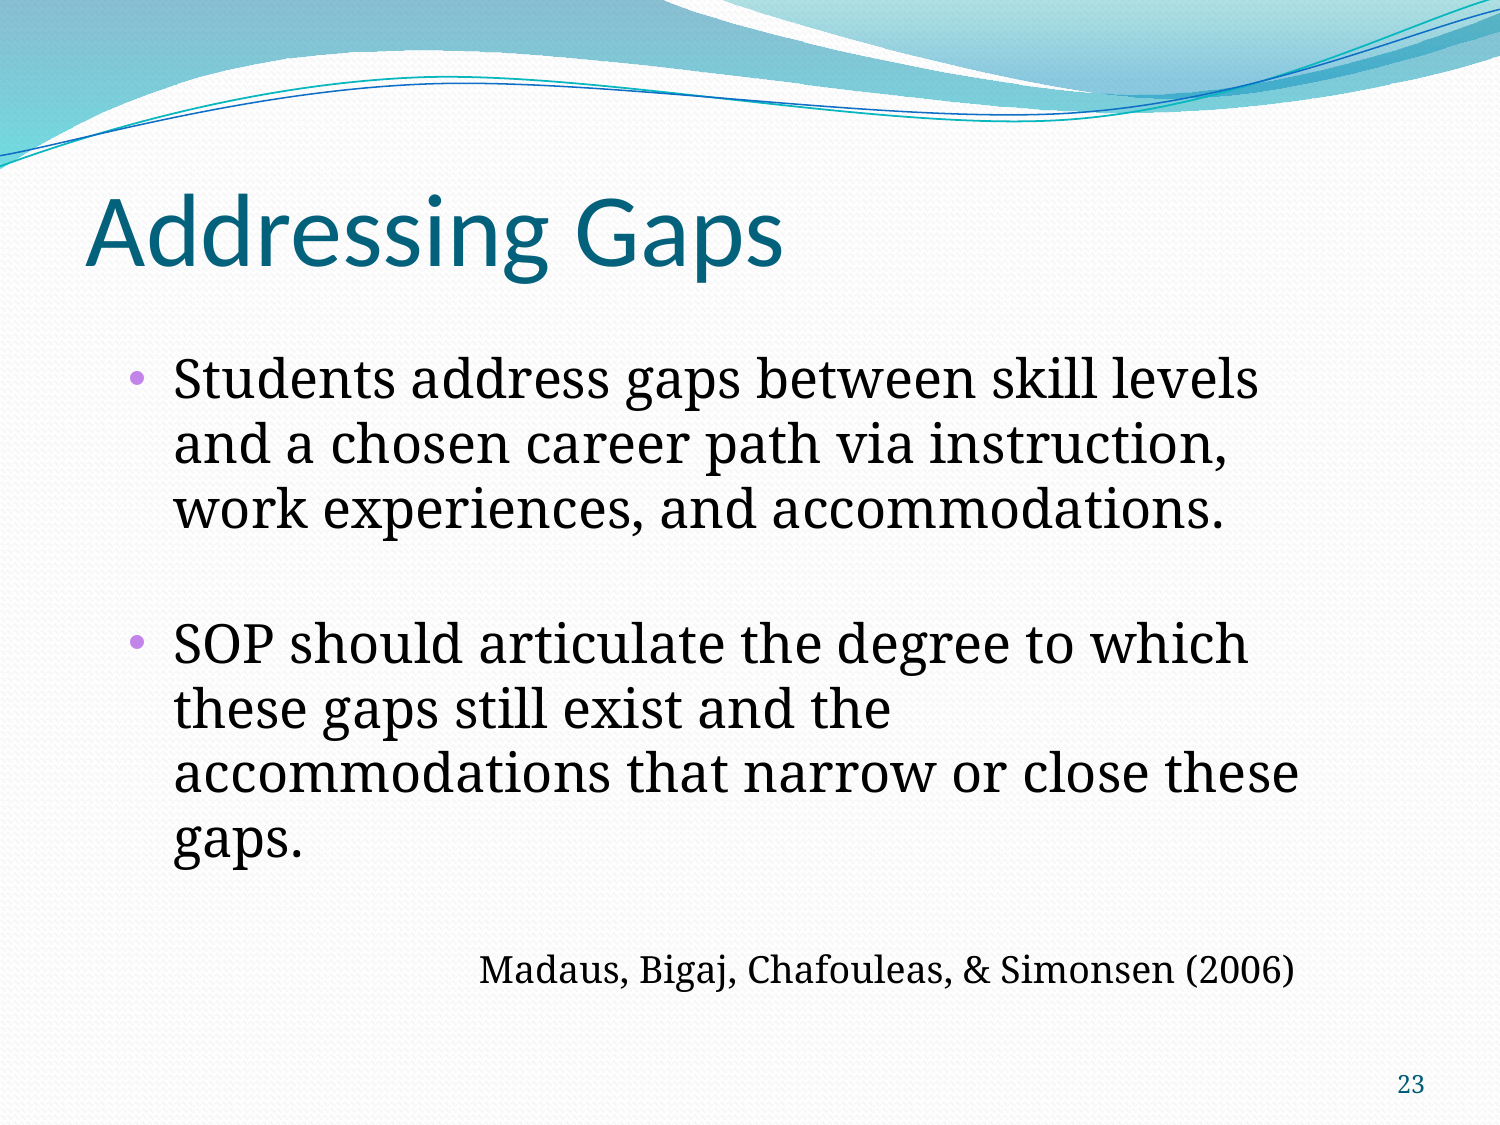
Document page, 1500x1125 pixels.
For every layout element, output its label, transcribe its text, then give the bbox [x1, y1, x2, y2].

title Addressing Gaps [85, 137, 1313, 288]
list Students address gaps between skill levels and a chosen career path via instruction, work experiences, and accommodations. SOP should articulate the degree to which these gaps still exist and the accommodations that narrow or close these gaps. Madaus, Bigaj, Chafouleas, & Simonsen (2006) [113, 337, 1325, 963]
slide_number 23 [1299, 1042, 1425, 1103]
